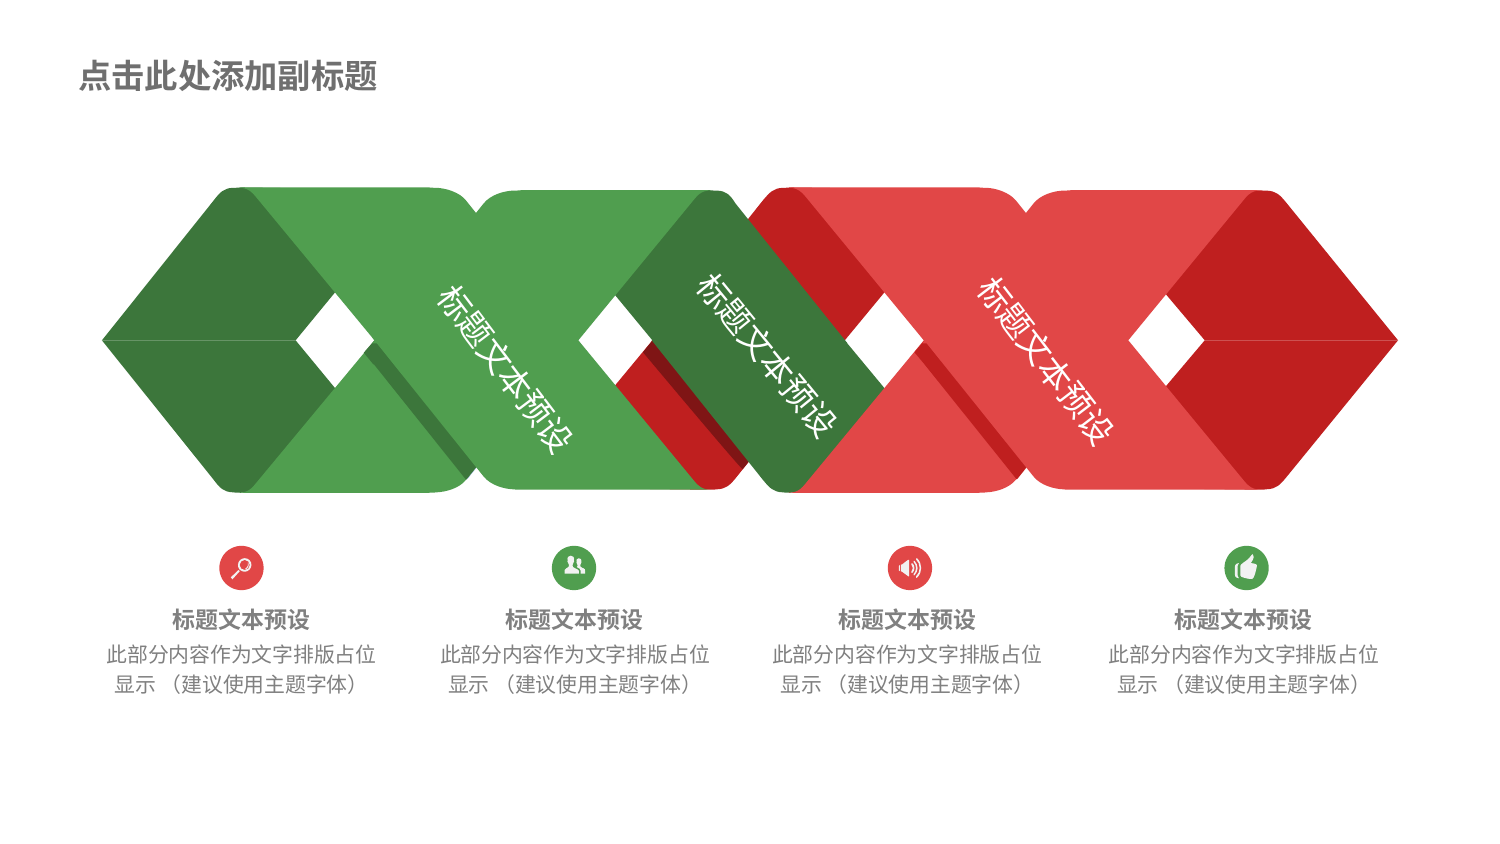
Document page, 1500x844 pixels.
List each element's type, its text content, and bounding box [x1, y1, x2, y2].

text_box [887, 545, 933, 591]
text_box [1104, 602, 1384, 697]
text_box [101, 602, 382, 697]
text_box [1224, 545, 1269, 591]
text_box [101, 187, 1399, 493]
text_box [551, 545, 597, 591]
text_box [219, 545, 264, 591]
text_box 点击此处添加副标题 [58, 45, 792, 106]
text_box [767, 602, 1047, 697]
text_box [435, 602, 715, 697]
